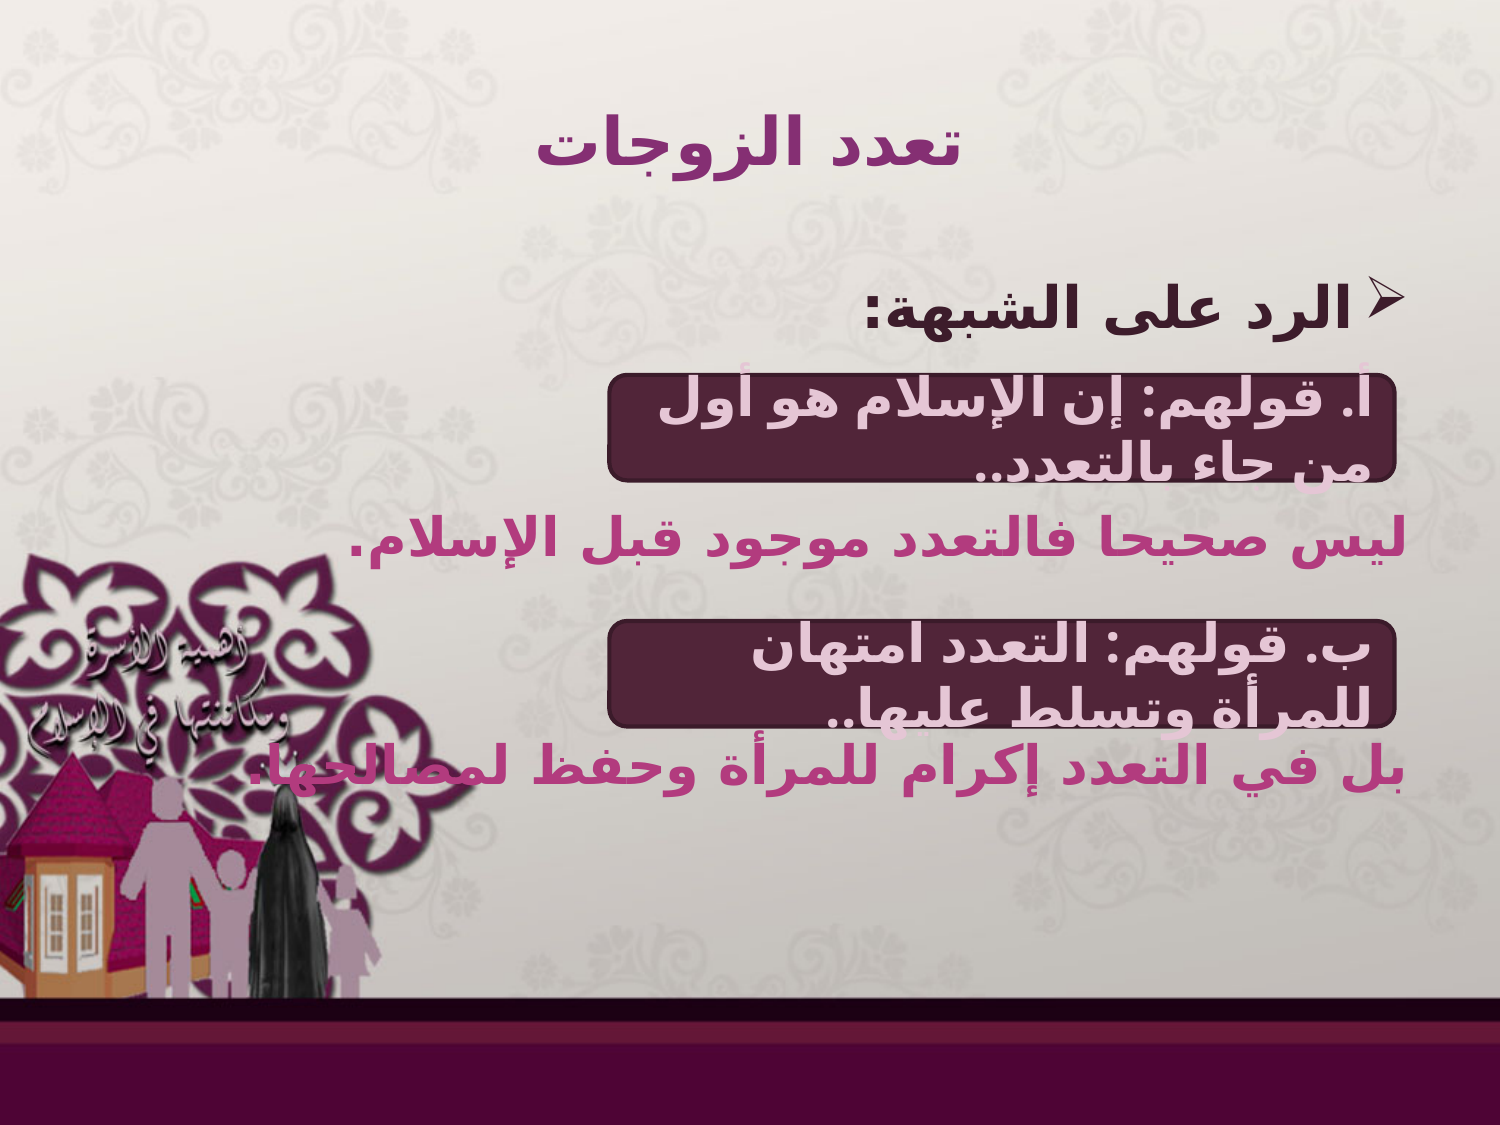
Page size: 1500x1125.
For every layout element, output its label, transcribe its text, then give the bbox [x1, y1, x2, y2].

text_box ب. قولهم: التعدد امتهان للمرأة وتسلط عليها.. [607, 618, 1397, 729]
picture [0, 0, 1500, 1125]
text_box أ. قولهم: إن الإسلام هو أول من جاء بالتعدد.. [607, 372, 1397, 483]
list الرد على الشبهة: ليس صحيحا فالتعدد موجود قبل الإسلام. بل في التعدد إكرام للمرأة وحفظ لمصالحها. [74, 262, 1426, 1006]
title تعدد الزوجات [74, 44, 1426, 233]
